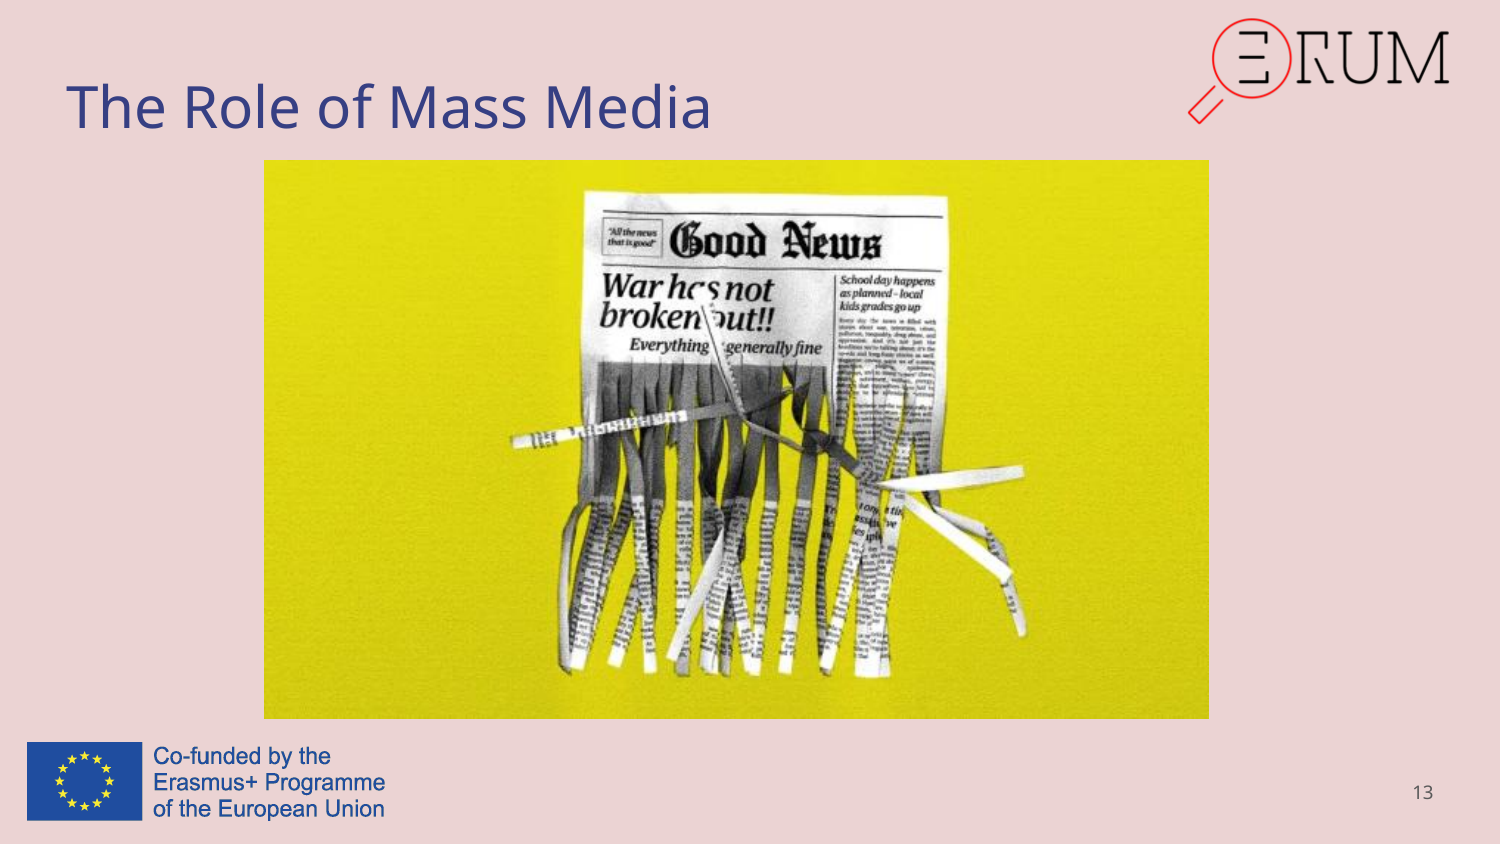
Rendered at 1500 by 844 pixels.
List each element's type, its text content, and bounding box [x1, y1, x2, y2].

picture [27, 742, 385, 821]
slide_number 13 [1358, 761, 1449, 826]
picture [264, 159, 1209, 720]
picture [1136, 0, 1500, 137]
title The Role of Mass Media [51, 55, 1168, 150]
